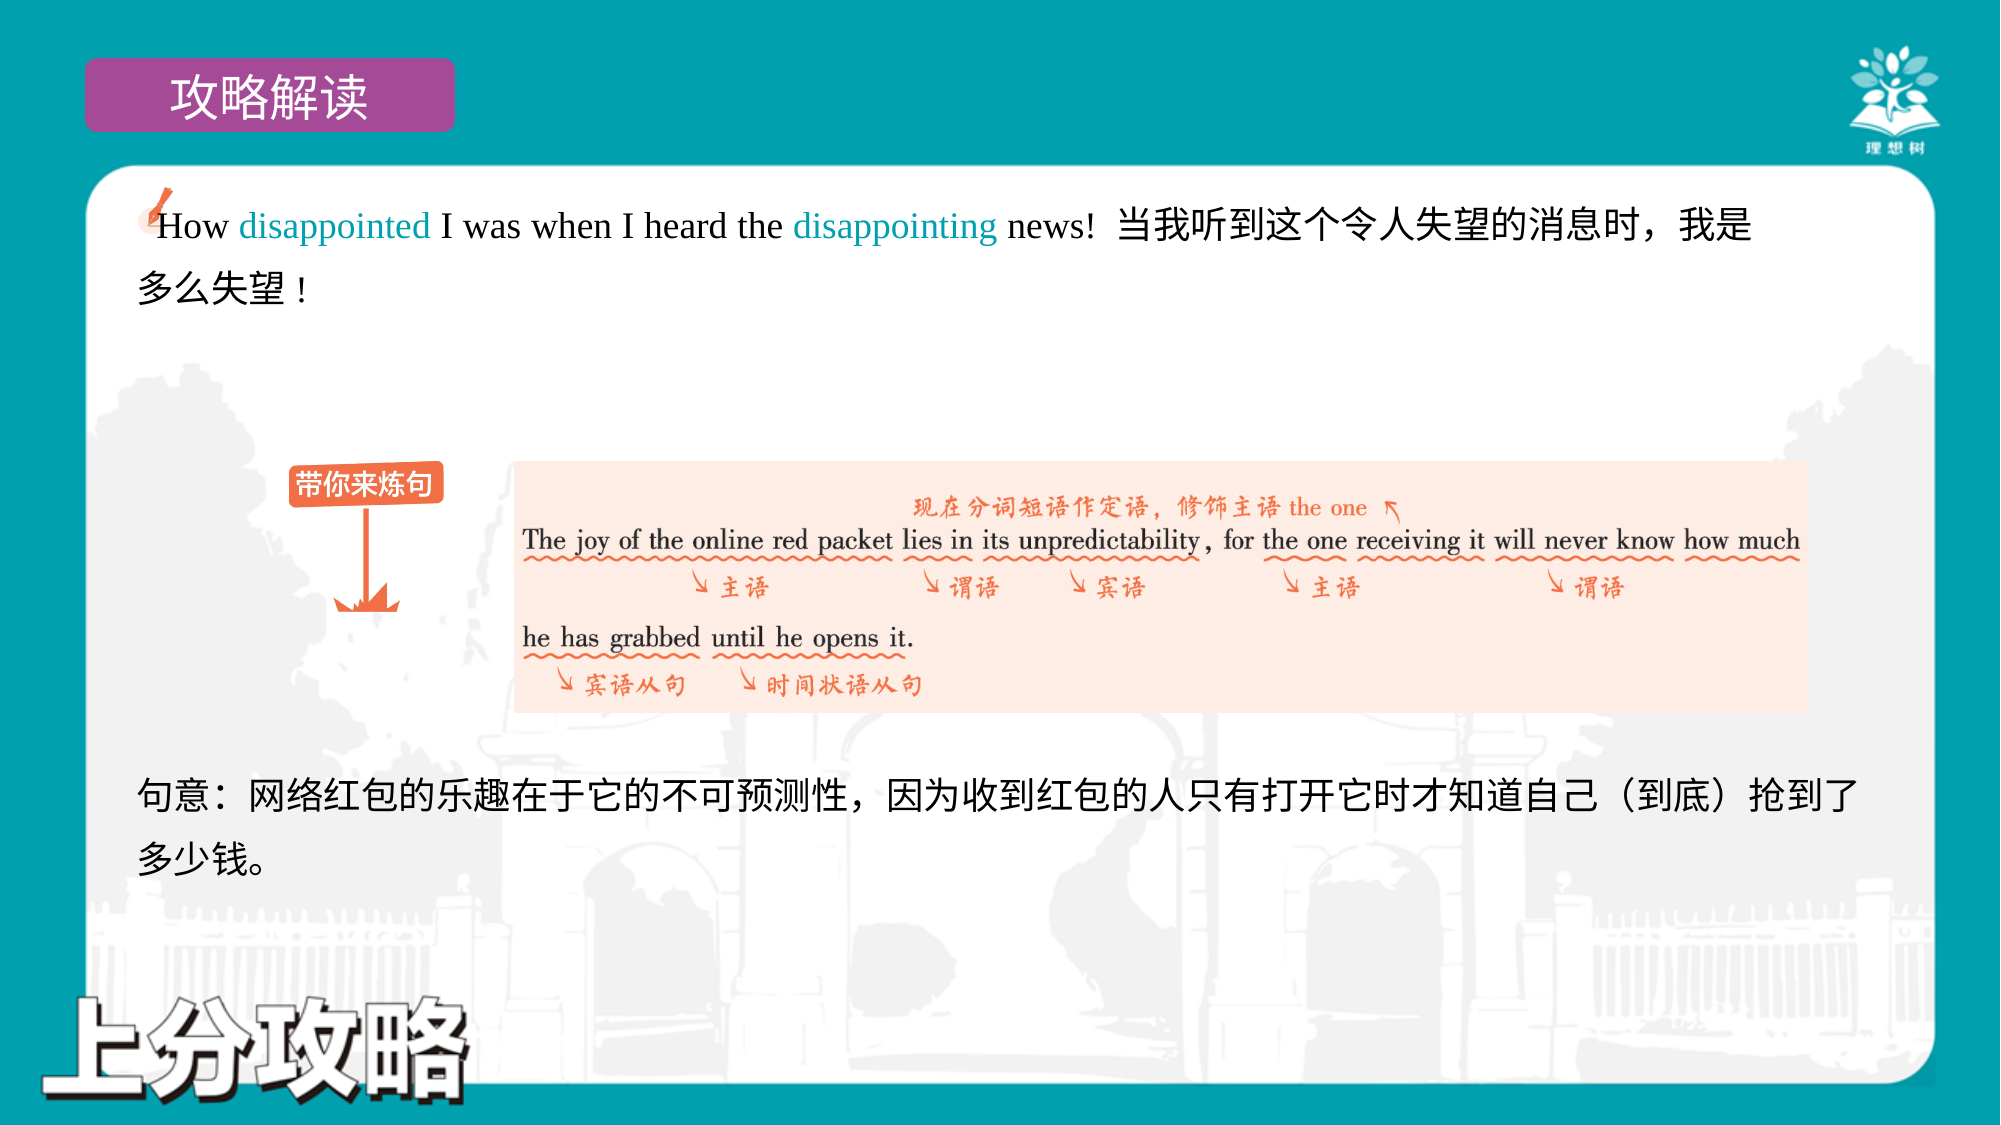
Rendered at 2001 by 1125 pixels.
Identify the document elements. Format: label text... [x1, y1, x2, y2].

text_box How disappointed I was when I heard the disappointing news! 当我听到这个令人失望的消息时，我是 多么失望! [136, 177, 1865, 304]
text_box 句意：网络红包的乐趣在于它的不可预测性，因为收到红包的人只有打开它时才知道自己（到底）抢到了 多少钱。 [136, 748, 1865, 875]
picture [0, 0, 2000, 1125]
